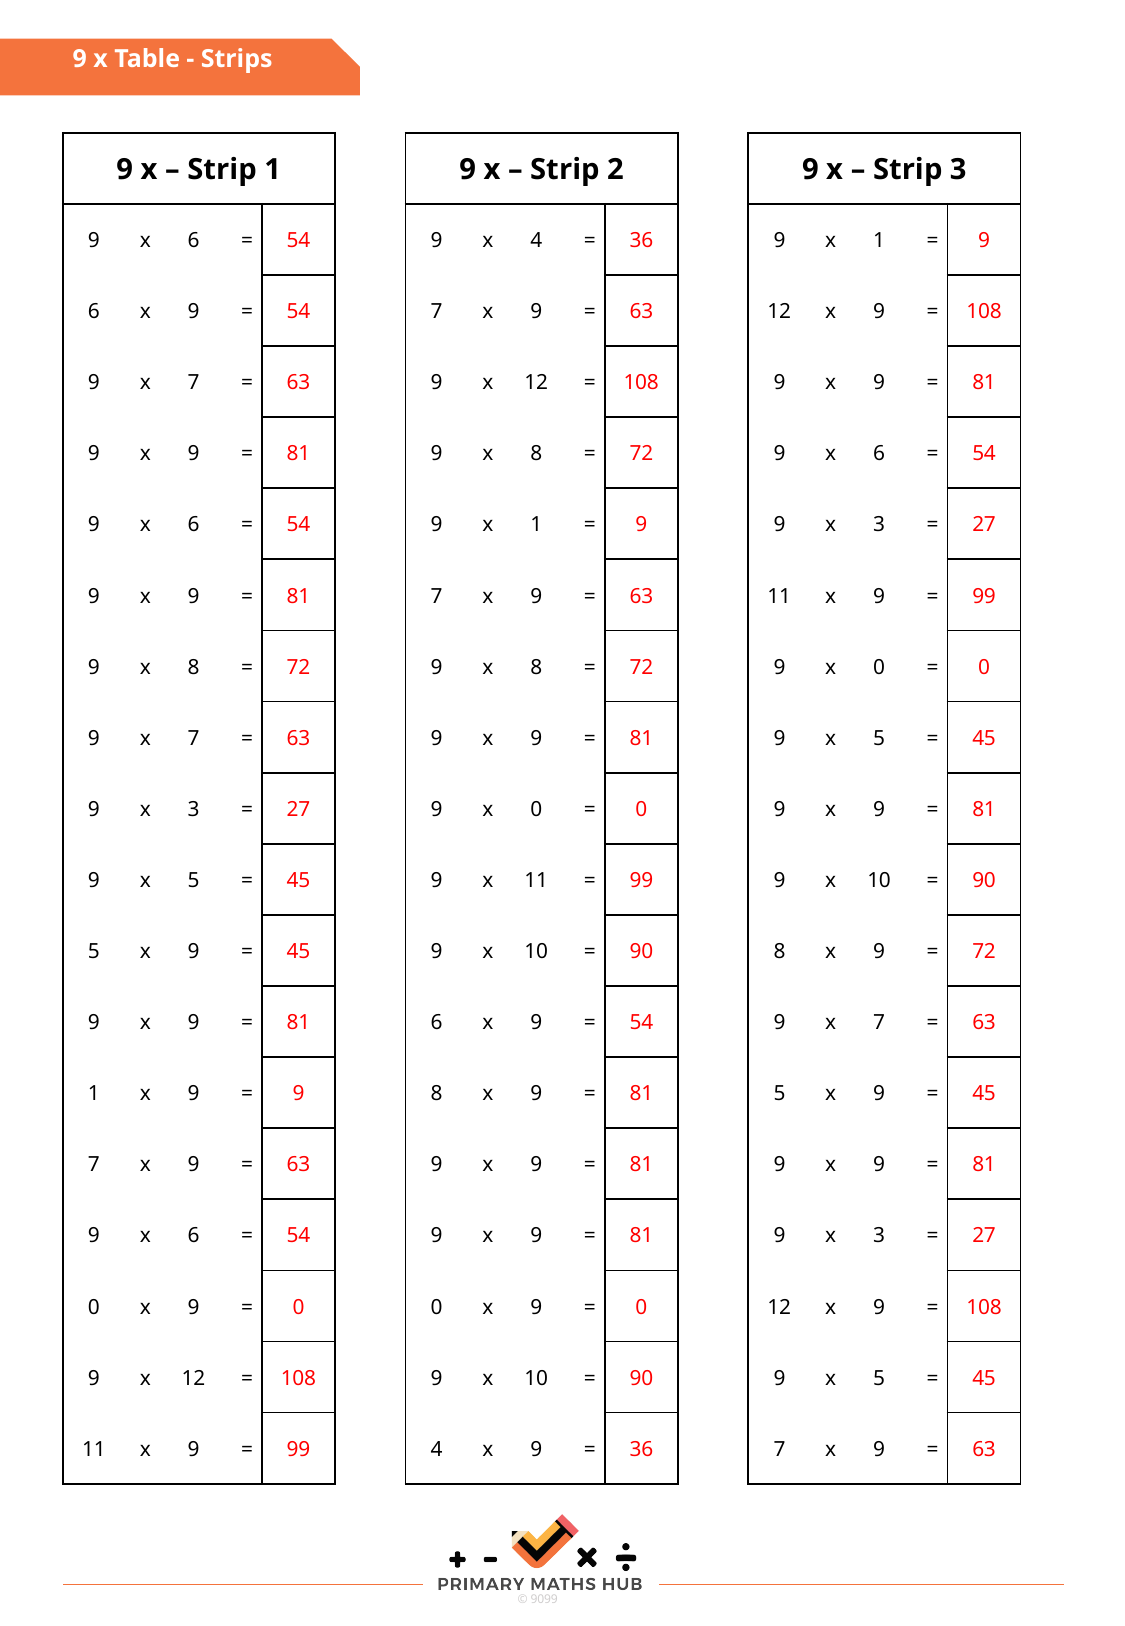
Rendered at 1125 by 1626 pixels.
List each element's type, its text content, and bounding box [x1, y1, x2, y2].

table_cell x [468, 773, 503, 844]
table_cell x [810, 773, 846, 844]
table_cell 1 [503, 488, 569, 559]
table_cell 9 [64, 986, 125, 1057]
table_cell = [226, 1270, 261, 1341]
table_header 9 x – Strip 3 [749, 134, 1020, 203]
table_cell 63 [948, 1413, 1020, 1483]
table_cell 99 [606, 845, 677, 914]
table_cell 9 [749, 986, 810, 1057]
table_cell 54 [948, 418, 1020, 487]
table_cell 9 [64, 630, 125, 702]
table_cell = [569, 275, 604, 346]
table_cell 54 [606, 987, 677, 1056]
table_cell 9 [406, 205, 468, 275]
table_cell x [468, 205, 503, 275]
table_cell x [468, 1199, 503, 1270]
table_cell x [125, 844, 161, 915]
table_cell 72 [263, 631, 334, 701]
table_cell 9 [406, 915, 468, 986]
table_cell 9 [64, 1341, 125, 1413]
table_header 9 x – Strip 2 [406, 134, 677, 203]
table_cell x [125, 417, 161, 488]
table_cell 9 [64, 1199, 125, 1270]
table_cell 9 [749, 773, 810, 844]
table_cell 9 [64, 844, 125, 915]
table_cell x [125, 488, 161, 559]
table_cell 8 [503, 630, 569, 702]
table_cell 9 [749, 1199, 810, 1270]
table_cell 45 [263, 916, 334, 985]
table_cell 36 [606, 205, 677, 274]
table_cell 0 [503, 773, 569, 844]
table_cell 7 [749, 1413, 810, 1483]
table_cell 9 [64, 205, 125, 275]
table_cell 9 [846, 1270, 912, 1341]
table_cell = [226, 346, 261, 417]
table_cell 90 [606, 916, 677, 985]
table_cell x [125, 915, 161, 986]
table_cell 9 [846, 915, 912, 986]
table_cell 9 [64, 773, 125, 844]
table_cell x [125, 205, 161, 275]
table_cell = [912, 1128, 947, 1199]
table_cell = [912, 488, 947, 559]
table_cell 9 [948, 205, 1020, 274]
table_cell 6 [161, 205, 226, 275]
table_cell 9 [503, 1413, 569, 1483]
table_cell x [468, 844, 503, 915]
table_cell 81 [948, 347, 1020, 416]
table_cell = [912, 915, 947, 986]
table_cell 9 [64, 346, 125, 417]
table_cell 5 [846, 702, 912, 773]
table_cell x [810, 915, 846, 986]
table_cell 63 [263, 702, 334, 772]
table_cell 81 [263, 418, 334, 487]
table_cell 9 [503, 559, 569, 630]
table_cell 9 [406, 488, 468, 559]
table_cell x [125, 1057, 161, 1128]
table_cell 63 [606, 560, 677, 630]
table_cell = [226, 986, 261, 1057]
table_cell = [912, 1413, 947, 1483]
table_cell 6 [161, 488, 226, 559]
table_cell = [569, 346, 604, 417]
table_cell x [125, 1199, 161, 1270]
table_cell 7 [406, 559, 468, 630]
table_cell x [468, 488, 503, 559]
table_cell x [810, 702, 846, 773]
table_cell 1 [846, 205, 912, 275]
table_cell 5 [749, 1057, 810, 1128]
table_cell 9 [503, 1199, 569, 1270]
table_cell x [810, 205, 846, 275]
table_cell = [912, 844, 947, 915]
table_cell 10 [846, 844, 912, 915]
table_cell 12 [503, 346, 569, 417]
table_cell 9 [406, 630, 468, 702]
table_cell 27 [948, 1200, 1020, 1270]
table_cell 9 [503, 986, 569, 1057]
table_cell 9 [161, 417, 226, 488]
table_cell = [569, 702, 604, 773]
table_cell x [125, 773, 161, 844]
table_cell 9 [406, 417, 468, 488]
table_cell 12 [749, 275, 810, 346]
table_cell x [125, 986, 161, 1057]
table_cell x [468, 1341, 503, 1413]
table_cell x [468, 1128, 503, 1199]
table_cell 10 [503, 1341, 569, 1413]
table_cell = [226, 275, 261, 346]
table_cell 45 [263, 845, 334, 914]
table_cell 0 [64, 1270, 125, 1341]
table_cell x [810, 1270, 846, 1341]
table_cell 63 [263, 1129, 334, 1198]
table_cell = [226, 559, 261, 630]
table_cell x [125, 1413, 161, 1483]
table_cell 9 [749, 630, 810, 702]
table_cell 1 [64, 1057, 125, 1128]
table_cell = [226, 1341, 261, 1413]
table_cell 9 [846, 559, 912, 630]
table_cell 11 [503, 844, 569, 915]
table_cell 7 [406, 275, 468, 346]
table_cell x [810, 1413, 846, 1483]
text_box © 9099 [429, 1584, 646, 1614]
table_cell = [912, 986, 947, 1057]
table_cell 12 [749, 1270, 810, 1341]
table_cell 9 [749, 702, 810, 773]
table_cell 81 [606, 1058, 677, 1127]
table_cell 7 [161, 702, 226, 773]
table_cell 7 [846, 986, 912, 1057]
table_cell 9 [64, 488, 125, 559]
table_cell 81 [606, 1129, 677, 1198]
table_cell = [226, 1413, 261, 1483]
table_cell x [468, 702, 503, 773]
table_cell 45 [948, 1058, 1020, 1127]
table_cell 9 [503, 1057, 569, 1128]
table_cell 9 [263, 1058, 334, 1127]
table_cell 3 [846, 488, 912, 559]
table_cell 9 [749, 488, 810, 559]
table_cell = [569, 1270, 604, 1341]
table_cell 9 [406, 346, 468, 417]
table_cell 63 [606, 276, 677, 345]
table_cell = [226, 417, 261, 488]
table_cell 10 [503, 915, 569, 986]
table_cell 7 [64, 1128, 125, 1199]
table_cell 8 [161, 630, 226, 702]
table_cell x [125, 630, 161, 702]
table_cell 5 [161, 844, 226, 915]
table_cell x [468, 986, 503, 1057]
table_cell 54 [263, 489, 334, 558]
table_cell 11 [749, 559, 810, 630]
table_cell 81 [606, 702, 677, 772]
table_cell 9 [161, 1128, 226, 1199]
table_cell x [810, 630, 846, 702]
table_cell 9 [161, 275, 226, 346]
table_cell 9 [161, 1057, 226, 1128]
table_cell 9 [846, 1413, 912, 1483]
table_cell = [912, 559, 947, 630]
table_cell 11 [64, 1413, 125, 1483]
table_cell 9 [846, 773, 912, 844]
table_cell = [569, 915, 604, 986]
table_cell x [810, 1341, 846, 1413]
table_cell 9 [846, 1128, 912, 1199]
table_cell = [226, 205, 261, 275]
table_cell = [569, 986, 604, 1057]
table_cell x [810, 1128, 846, 1199]
table_cell x [468, 346, 503, 417]
table_cell = [912, 205, 947, 275]
table_cell = [226, 1128, 261, 1199]
table_cell 9 [64, 559, 125, 630]
table_cell 5 [846, 1341, 912, 1413]
table_cell 9 [161, 1413, 226, 1483]
table_cell = [226, 488, 261, 559]
text_box 9 x Table - Strips [0, 37, 361, 97]
table_cell = [912, 275, 947, 346]
table_cell 9 [406, 1199, 468, 1270]
table_cell 9 [749, 417, 810, 488]
table_cell 45 [948, 702, 1020, 772]
table_cell = [569, 488, 604, 559]
table_cell = [226, 702, 261, 773]
table_cell 0 [406, 1270, 468, 1341]
table_cell 72 [606, 631, 677, 701]
table_cell x [125, 275, 161, 346]
table_cell = [569, 1341, 604, 1413]
table_cell 99 [263, 1413, 334, 1483]
table_cell 72 [948, 916, 1020, 985]
table_cell = [912, 773, 947, 844]
table_cell = [912, 346, 947, 417]
table_cell 9 [64, 702, 125, 773]
table_cell 6 [846, 417, 912, 488]
table_cell x [468, 915, 503, 986]
table_cell 81 [948, 1129, 1020, 1198]
table_cell x [468, 1413, 503, 1483]
table_cell 9 [406, 1128, 468, 1199]
table_cell 8 [749, 915, 810, 986]
table_cell x [810, 346, 846, 417]
table_cell 9 [503, 702, 569, 773]
table_cell 9 [161, 986, 226, 1057]
table_cell = [569, 844, 604, 915]
table_cell 108 [948, 276, 1020, 345]
table_cell x [810, 559, 846, 630]
table_cell = [912, 630, 947, 702]
table_cell 9 [749, 346, 810, 417]
table_cell 108 [948, 1271, 1020, 1341]
table_cell = [912, 1270, 947, 1341]
table_cell 54 [263, 205, 334, 274]
table_cell 9 [749, 205, 810, 275]
table_cell 0 [846, 630, 912, 702]
table_cell 9 [161, 915, 226, 986]
table_cell 99 [948, 560, 1020, 630]
table_cell = [912, 1057, 947, 1128]
table_cell 27 [263, 774, 334, 843]
table_cell x [125, 346, 161, 417]
table_cell x [125, 559, 161, 630]
table_cell 72 [606, 418, 677, 487]
table_cell 8 [503, 417, 569, 488]
table_cell 9 [503, 1270, 569, 1341]
table_cell x [468, 1270, 503, 1341]
table_cell = [912, 702, 947, 773]
table_cell = [569, 1128, 604, 1199]
picture [432, 1512, 648, 1597]
table_cell 54 [263, 276, 334, 345]
table_cell x [468, 630, 503, 702]
table_cell 9 [846, 275, 912, 346]
table_cell 27 [948, 489, 1020, 558]
table_cell = [569, 417, 604, 488]
table_cell 81 [263, 560, 334, 630]
table_cell 63 [263, 347, 334, 416]
table_cell 9 [749, 1128, 810, 1199]
table_cell 0 [606, 774, 677, 843]
table_cell 9 [846, 1057, 912, 1128]
table_cell 8 [406, 1057, 468, 1128]
table_cell = [226, 844, 261, 915]
table_cell = [569, 630, 604, 702]
table_cell 9 [406, 773, 468, 844]
table_cell = [226, 773, 261, 844]
table_cell 4 [503, 205, 569, 275]
table_cell 9 [161, 559, 226, 630]
table_cell 9 [64, 417, 125, 488]
table_cell x [125, 702, 161, 773]
table_cell x [125, 1270, 161, 1341]
table_cell 9 [606, 489, 677, 558]
table_cell = [569, 1057, 604, 1128]
table_cell 90 [606, 1342, 677, 1412]
table_cell = [569, 1199, 604, 1270]
table_cell 9 [749, 844, 810, 915]
table_cell 90 [948, 845, 1020, 914]
table_cell 108 [263, 1342, 334, 1412]
table_cell 81 [948, 774, 1020, 843]
table_cell 63 [948, 987, 1020, 1056]
table_cell x [810, 275, 846, 346]
table_cell = [569, 559, 604, 630]
table_cell = [912, 417, 947, 488]
table_cell 54 [263, 1200, 334, 1270]
table_cell 12 [161, 1341, 226, 1413]
table_cell 81 [606, 1200, 677, 1270]
table_cell 6 [64, 275, 125, 346]
table_cell 3 [846, 1199, 912, 1270]
table_cell = [226, 1199, 261, 1270]
table_cell 9 [406, 1341, 468, 1413]
table_cell 6 [406, 986, 468, 1057]
table_cell 5 [64, 915, 125, 986]
table_cell x [468, 417, 503, 488]
table_cell x [810, 844, 846, 915]
table_cell x [810, 488, 846, 559]
table_cell 36 [606, 1413, 677, 1483]
table_cell x [125, 1341, 161, 1413]
table_cell x [468, 275, 503, 346]
table_cell 0 [263, 1271, 334, 1341]
table_cell x [810, 986, 846, 1057]
table_cell = [569, 1413, 604, 1483]
table_cell x [468, 1057, 503, 1128]
table_cell = [569, 773, 604, 844]
table_cell 108 [606, 347, 677, 416]
table_cell 7 [161, 346, 226, 417]
table_cell x [810, 417, 846, 488]
table_cell = [912, 1341, 947, 1413]
table_cell 9 [161, 1270, 226, 1341]
table_cell 9 [503, 275, 569, 346]
table_cell x [468, 559, 503, 630]
table_cell 9 [503, 1128, 569, 1199]
table_cell 0 [948, 631, 1020, 701]
table_cell 3 [161, 773, 226, 844]
table_cell = [226, 630, 261, 702]
table_cell 81 [263, 987, 334, 1056]
table_cell = [569, 205, 604, 275]
table_cell x [810, 1199, 846, 1270]
table_header 9 x – Strip 1 [64, 134, 334, 203]
table_cell = [912, 1199, 947, 1270]
table_cell = [226, 915, 261, 986]
table_cell 4 [406, 1413, 468, 1483]
table_cell 0 [606, 1271, 677, 1341]
table_cell = [226, 1057, 261, 1128]
table_cell 6 [161, 1199, 226, 1270]
table_cell x [125, 1128, 161, 1199]
table_cell 9 [846, 346, 912, 417]
table_cell 9 [749, 1341, 810, 1413]
table_cell x [810, 1057, 846, 1128]
table_cell 45 [948, 1342, 1020, 1412]
table_cell 9 [406, 844, 468, 915]
table_cell 9 [406, 702, 468, 773]
